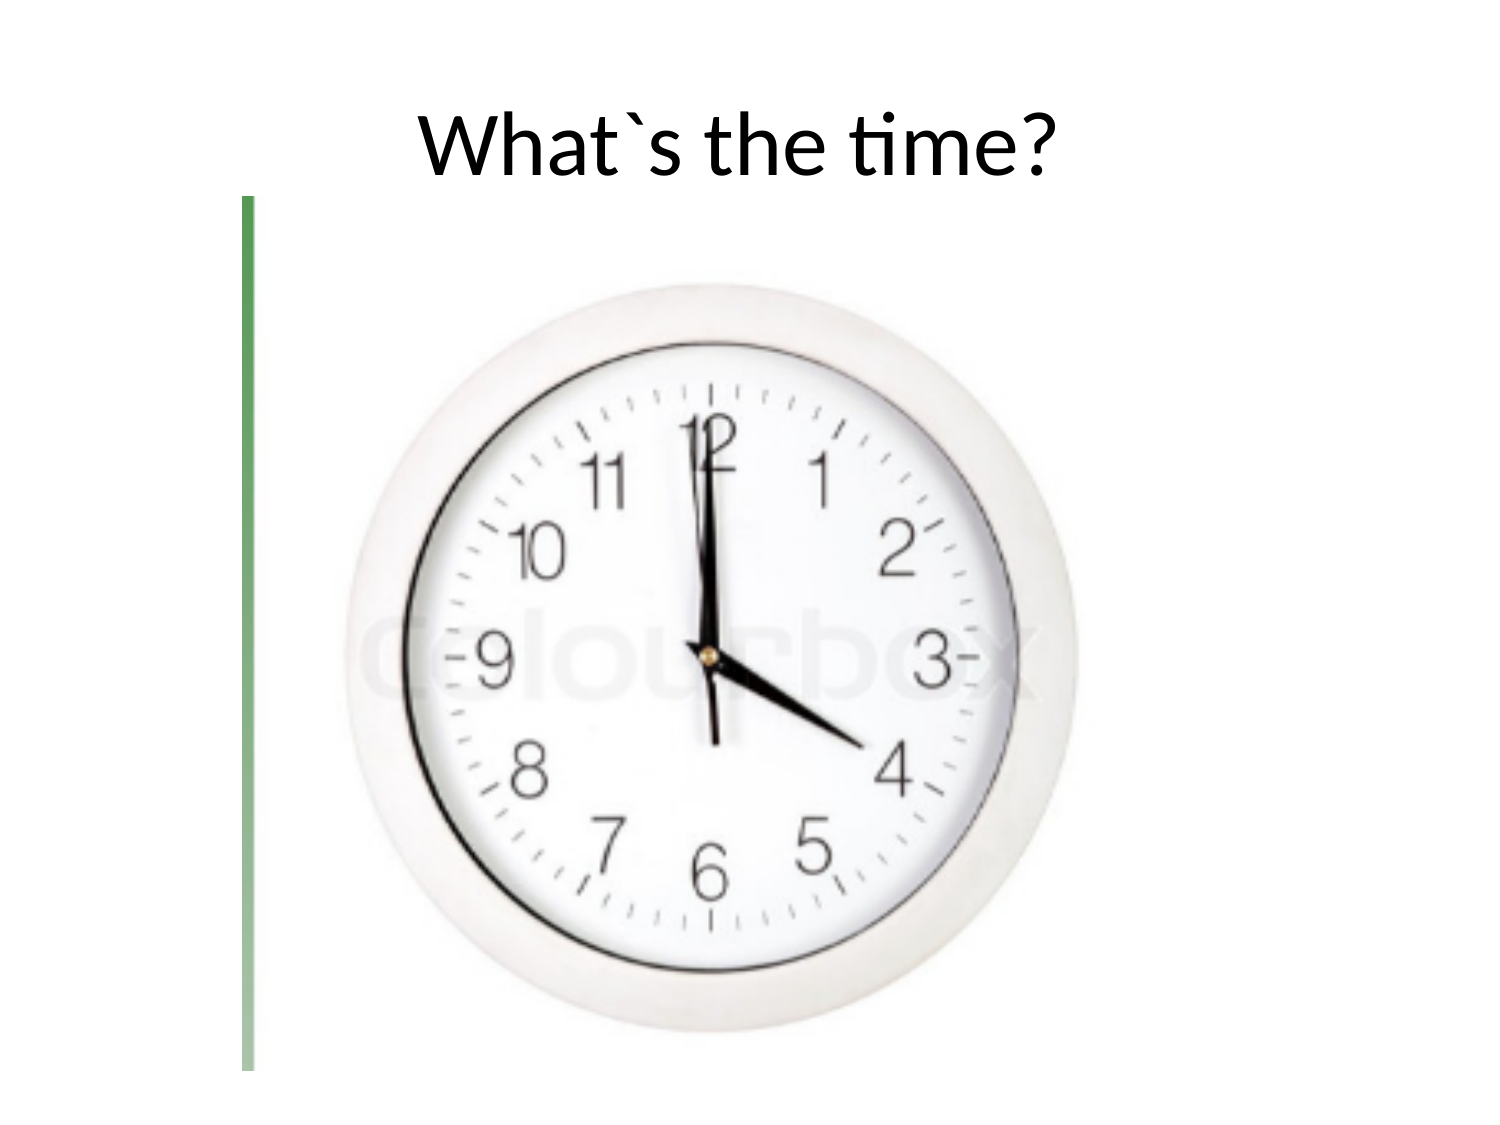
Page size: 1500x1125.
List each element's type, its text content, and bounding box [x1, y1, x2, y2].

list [241, 196, 1146, 1072]
title What`s the time? [75, 45, 1425, 233]
